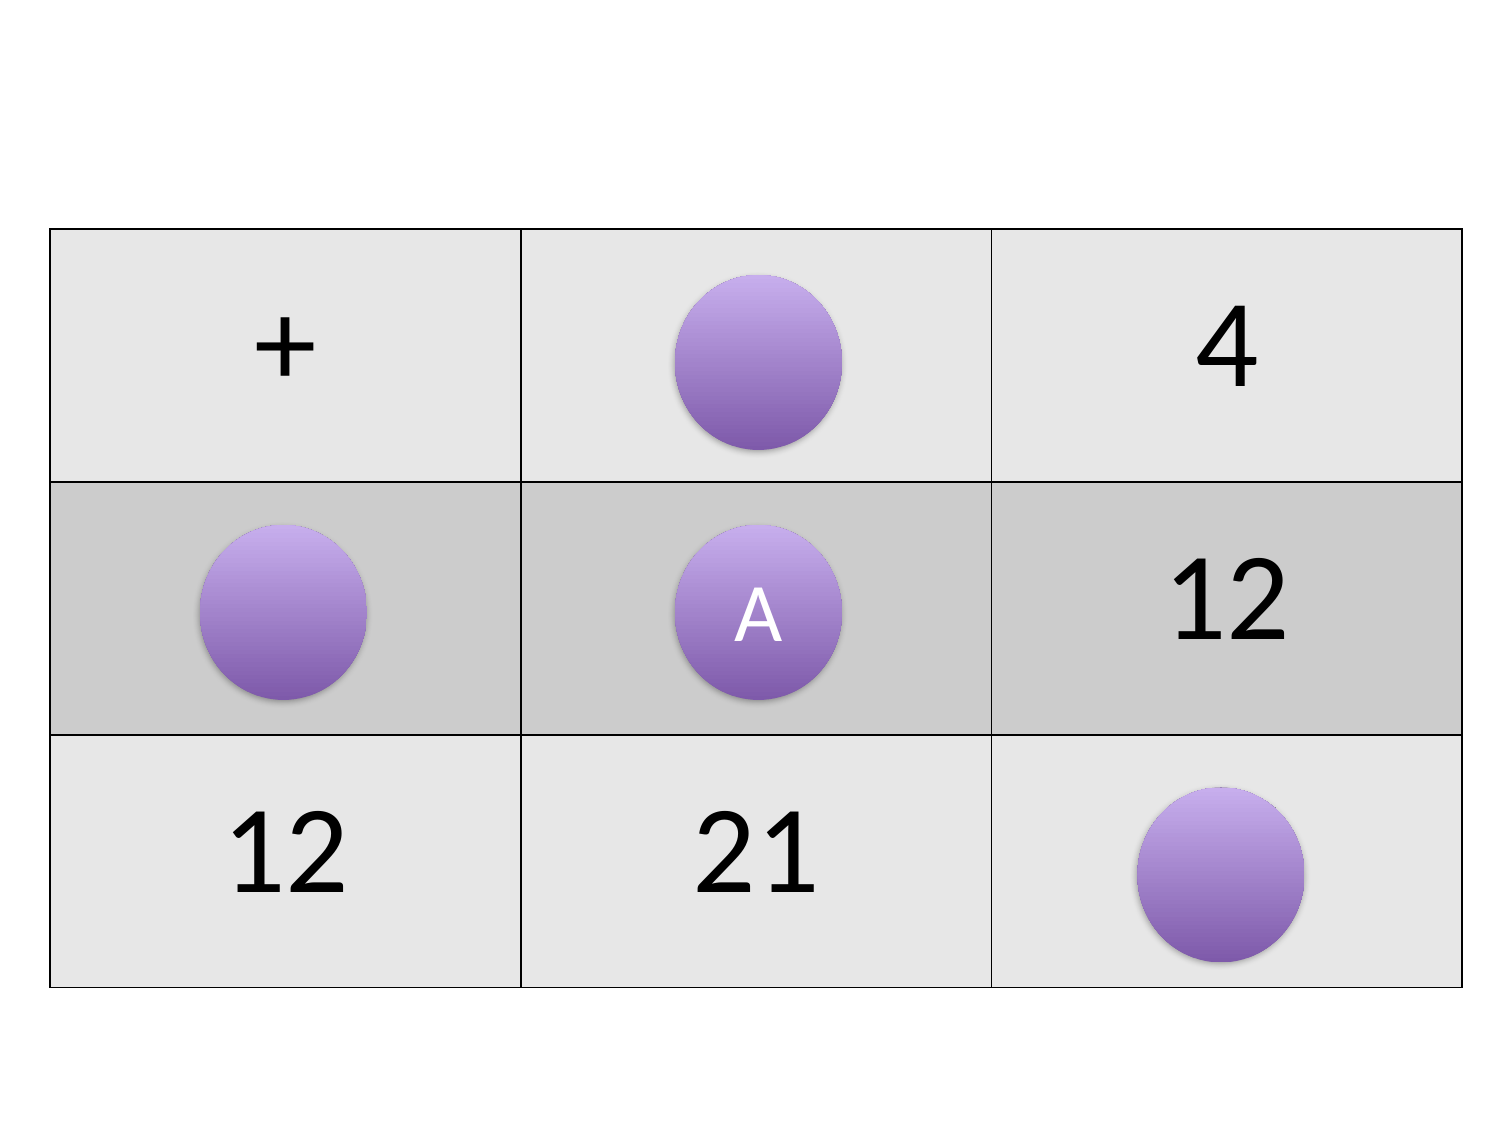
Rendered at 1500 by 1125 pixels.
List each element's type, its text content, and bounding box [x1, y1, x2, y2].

table_cell 12 [992, 483, 1461, 734]
text_box [1137, 787, 1305, 963]
table_cell 17 [522, 483, 991, 734]
table_header + [51, 230, 520, 481]
text_box A [674, 524, 842, 700]
text_box [674, 275, 842, 451]
text_box [199, 524, 367, 700]
table_header 9 [522, 230, 991, 481]
table_cell 16 [992, 736, 1461, 987]
table_cell 12 [51, 736, 520, 987]
table_cell 8 [51, 483, 520, 734]
table_header 4 [992, 230, 1461, 481]
table_cell 21 [522, 736, 991, 987]
